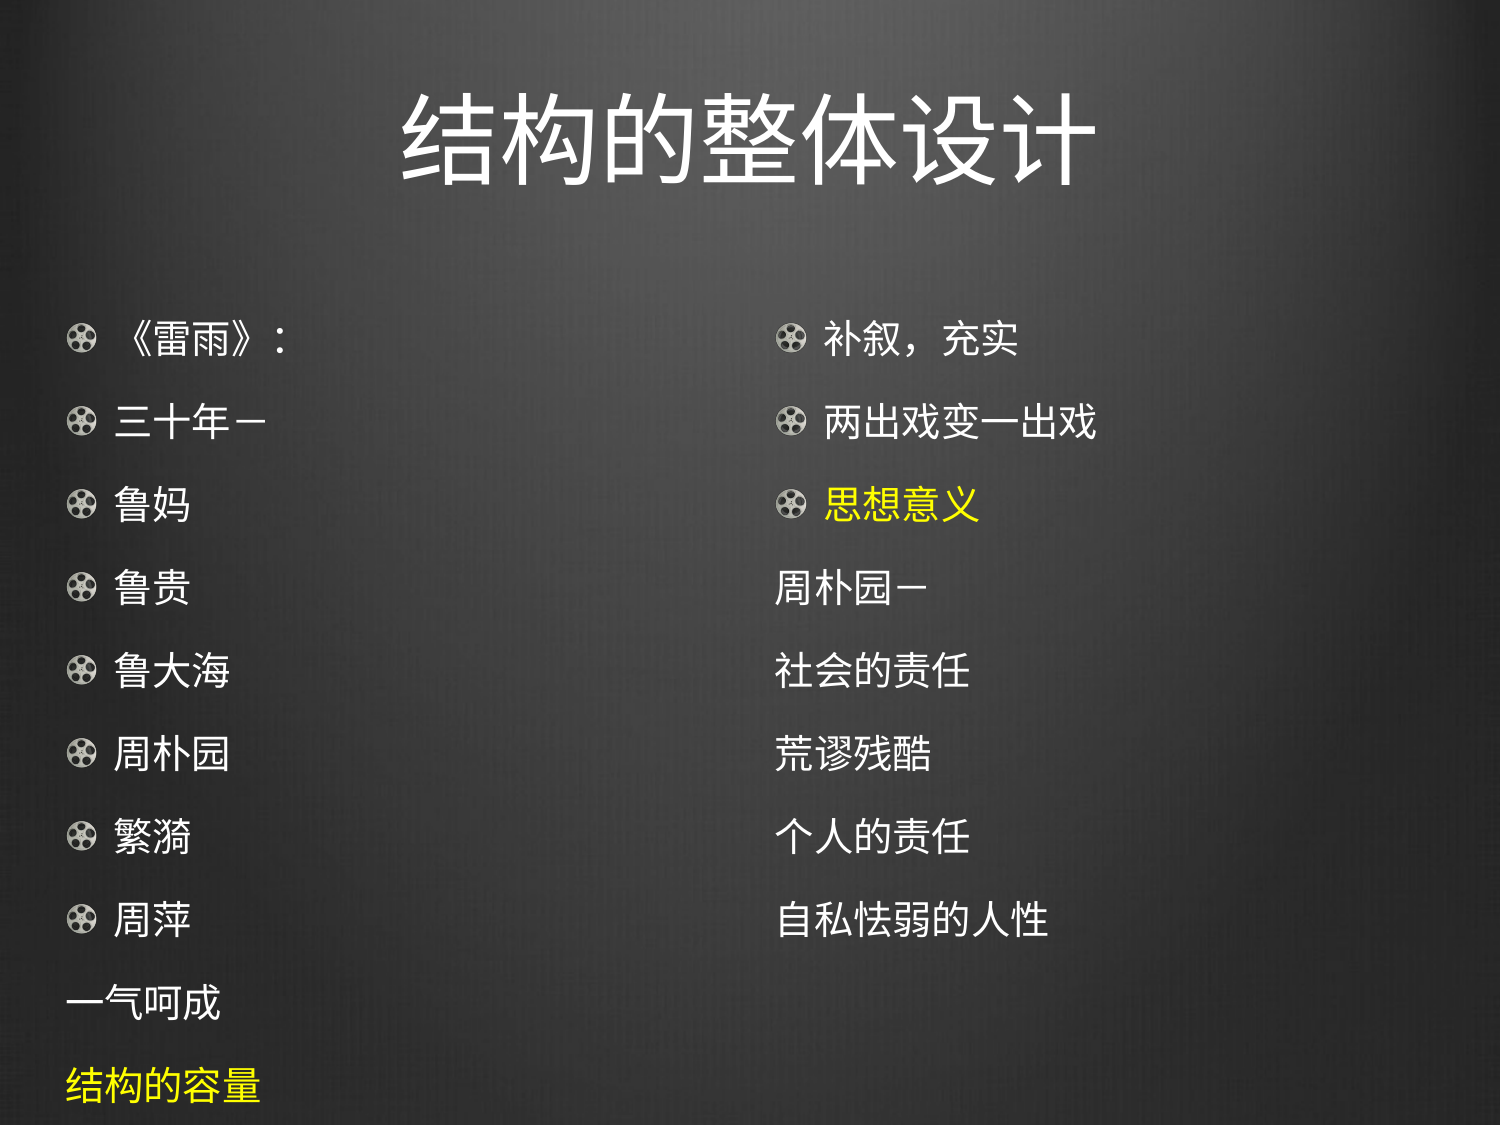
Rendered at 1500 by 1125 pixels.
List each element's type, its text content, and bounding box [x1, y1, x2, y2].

picture [774, 321, 808, 354]
picture [65, 653, 98, 686]
title 结构的整体设计 [112, 19, 1388, 255]
picture [65, 570, 98, 603]
picture [65, 819, 98, 852]
picture [774, 487, 808, 520]
picture [65, 404, 98, 437]
picture [65, 487, 98, 520]
picture [774, 404, 808, 437]
picture [65, 902, 98, 935]
picture [65, 736, 98, 769]
list 《雷雨》： 三十年－ 鲁妈 鲁贵 鲁大海 周朴园 繁漪 周萍 一气呵成 结构的容量 补叙，充实 两出戏变一出戏 思想意义 周朴园－ 社会的责任 荒谬残酷 个人的责任 自私怯弱的人性 [50, 306, 1500, 1125]
picture [65, 321, 98, 354]
